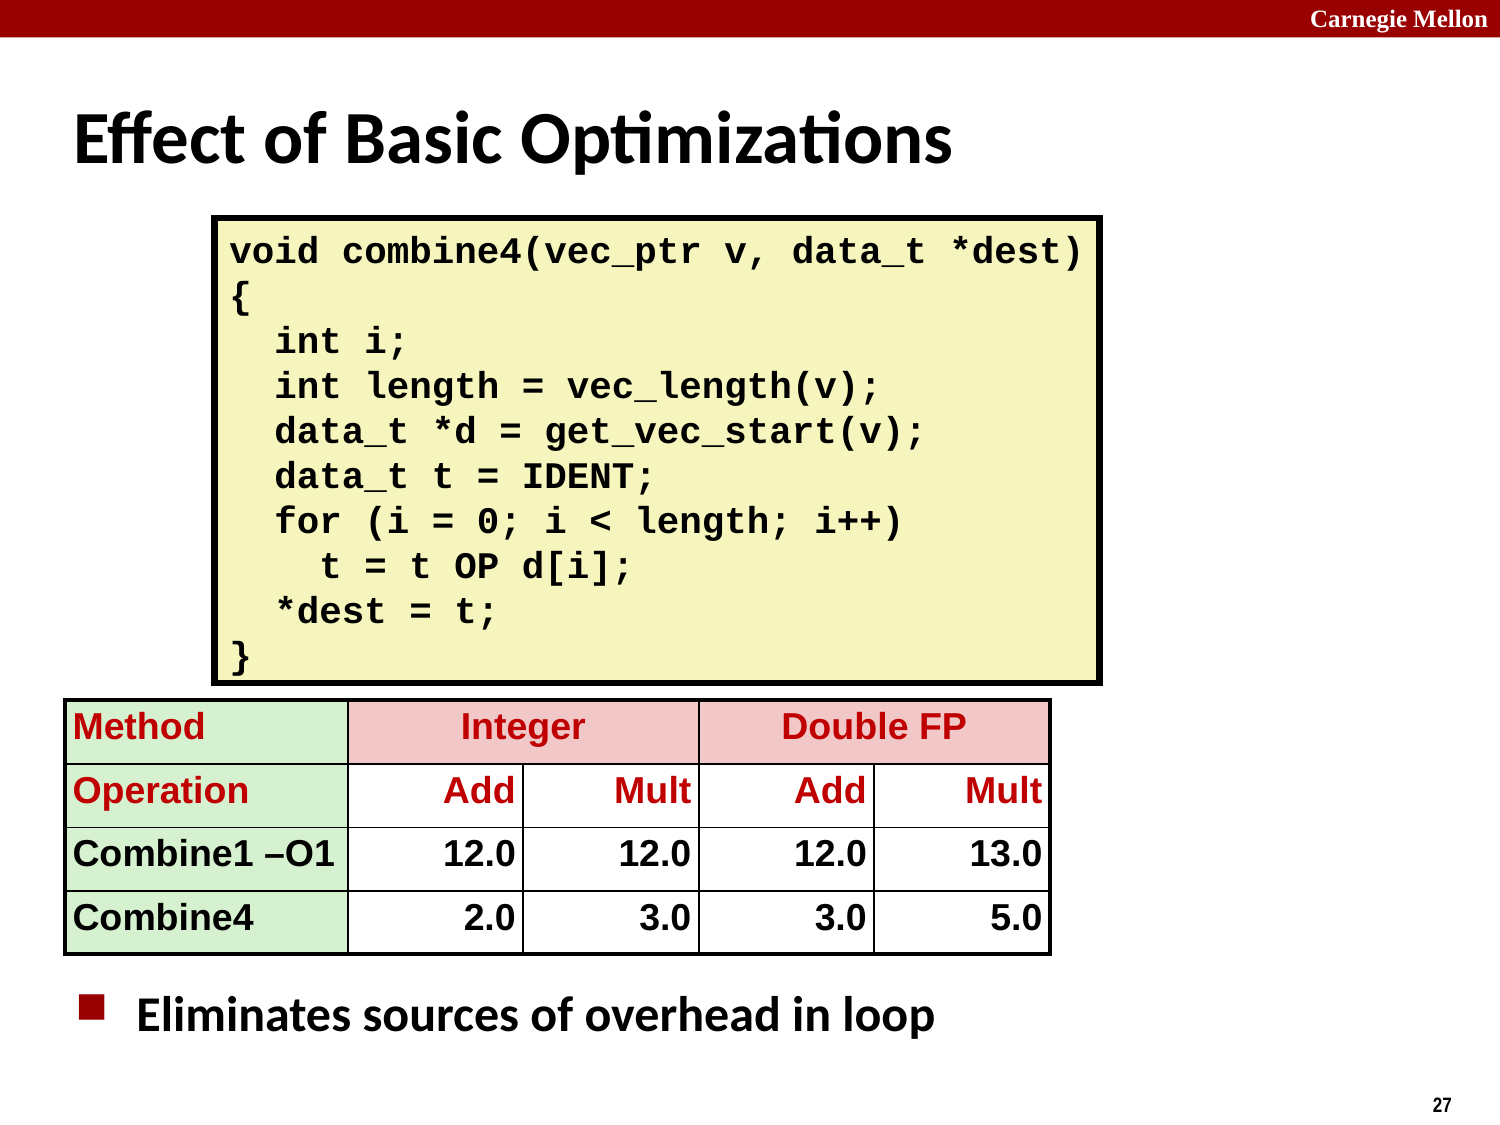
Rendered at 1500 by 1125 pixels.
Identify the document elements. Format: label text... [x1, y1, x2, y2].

table_cell 2.0 [349, 892, 522, 952]
table_cell Mult [524, 765, 698, 827]
table_cell Operation [67, 765, 347, 827]
table_cell 5.0 [875, 892, 1048, 952]
table_cell 3.0 [700, 892, 873, 952]
table_header Method [67, 702, 347, 763]
text_box void combine4(vec_ptr v, data_t *dest) { int i; int length = vec_length(v); data_t *d = get_vec_start(v); data_t t = IDENT; for (i = 0; i < length; i++) t = t OP d[i]; *dest = t; } [214, 218, 1100, 683]
table_cell Combine4 [67, 892, 347, 952]
table_cell 12.0 [524, 828, 698, 890]
table_cell Combine1 –O1 [67, 828, 347, 890]
table_cell 3.0 [524, 892, 698, 952]
title Effect of Basic Optimizations [58, 71, 1305, 197]
table_cell Add [700, 765, 873, 827]
table_cell 12.0 [700, 828, 873, 890]
table_header Double FP [700, 702, 1048, 763]
table_cell 12.0 [349, 828, 522, 890]
table_cell Mult [875, 765, 1048, 827]
table_header Integer [349, 702, 698, 763]
table_cell Add [349, 765, 522, 827]
table_cell 13.0 [875, 828, 1048, 890]
list Eliminates sources of overhead in loop [64, 973, 1361, 1063]
